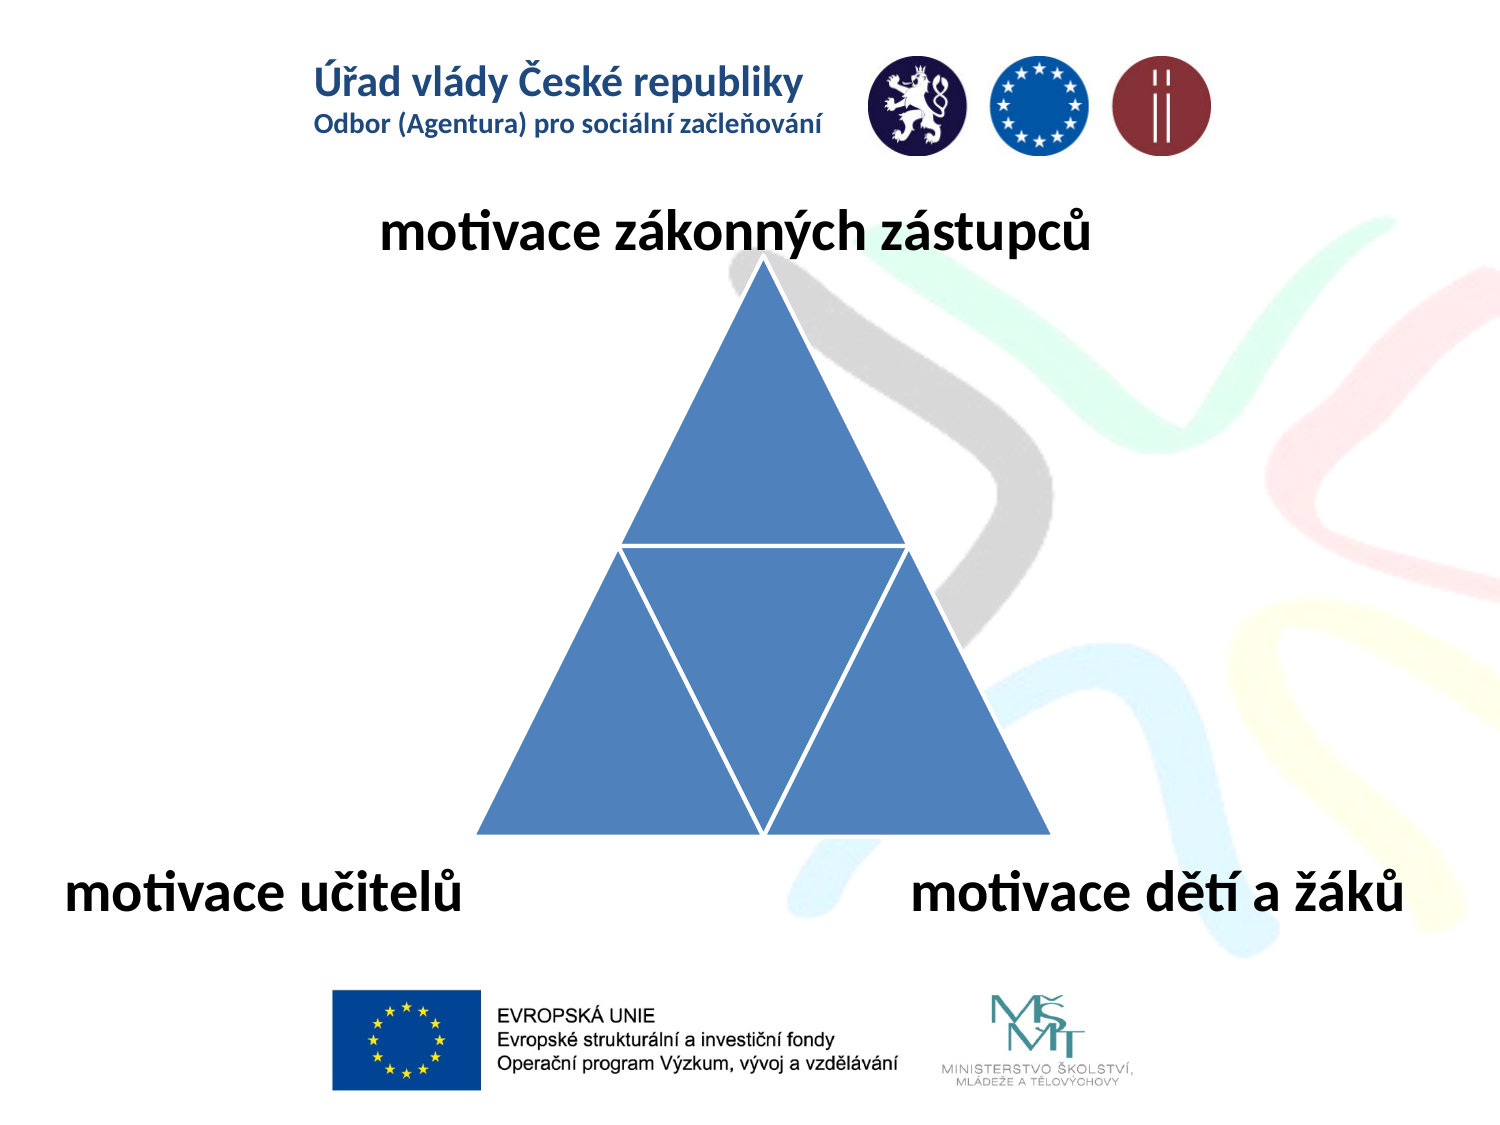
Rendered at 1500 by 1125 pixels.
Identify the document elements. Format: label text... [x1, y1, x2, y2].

text_box motivace učitelů [49, 846, 506, 931]
picture [301, 973, 1153, 1109]
text_box motivace zákonných zástupců [364, 184, 1135, 253]
picture [868, 56, 1211, 156]
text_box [336, 255, 1191, 837]
text_box motivace dětí a žáků [895, 846, 1434, 931]
